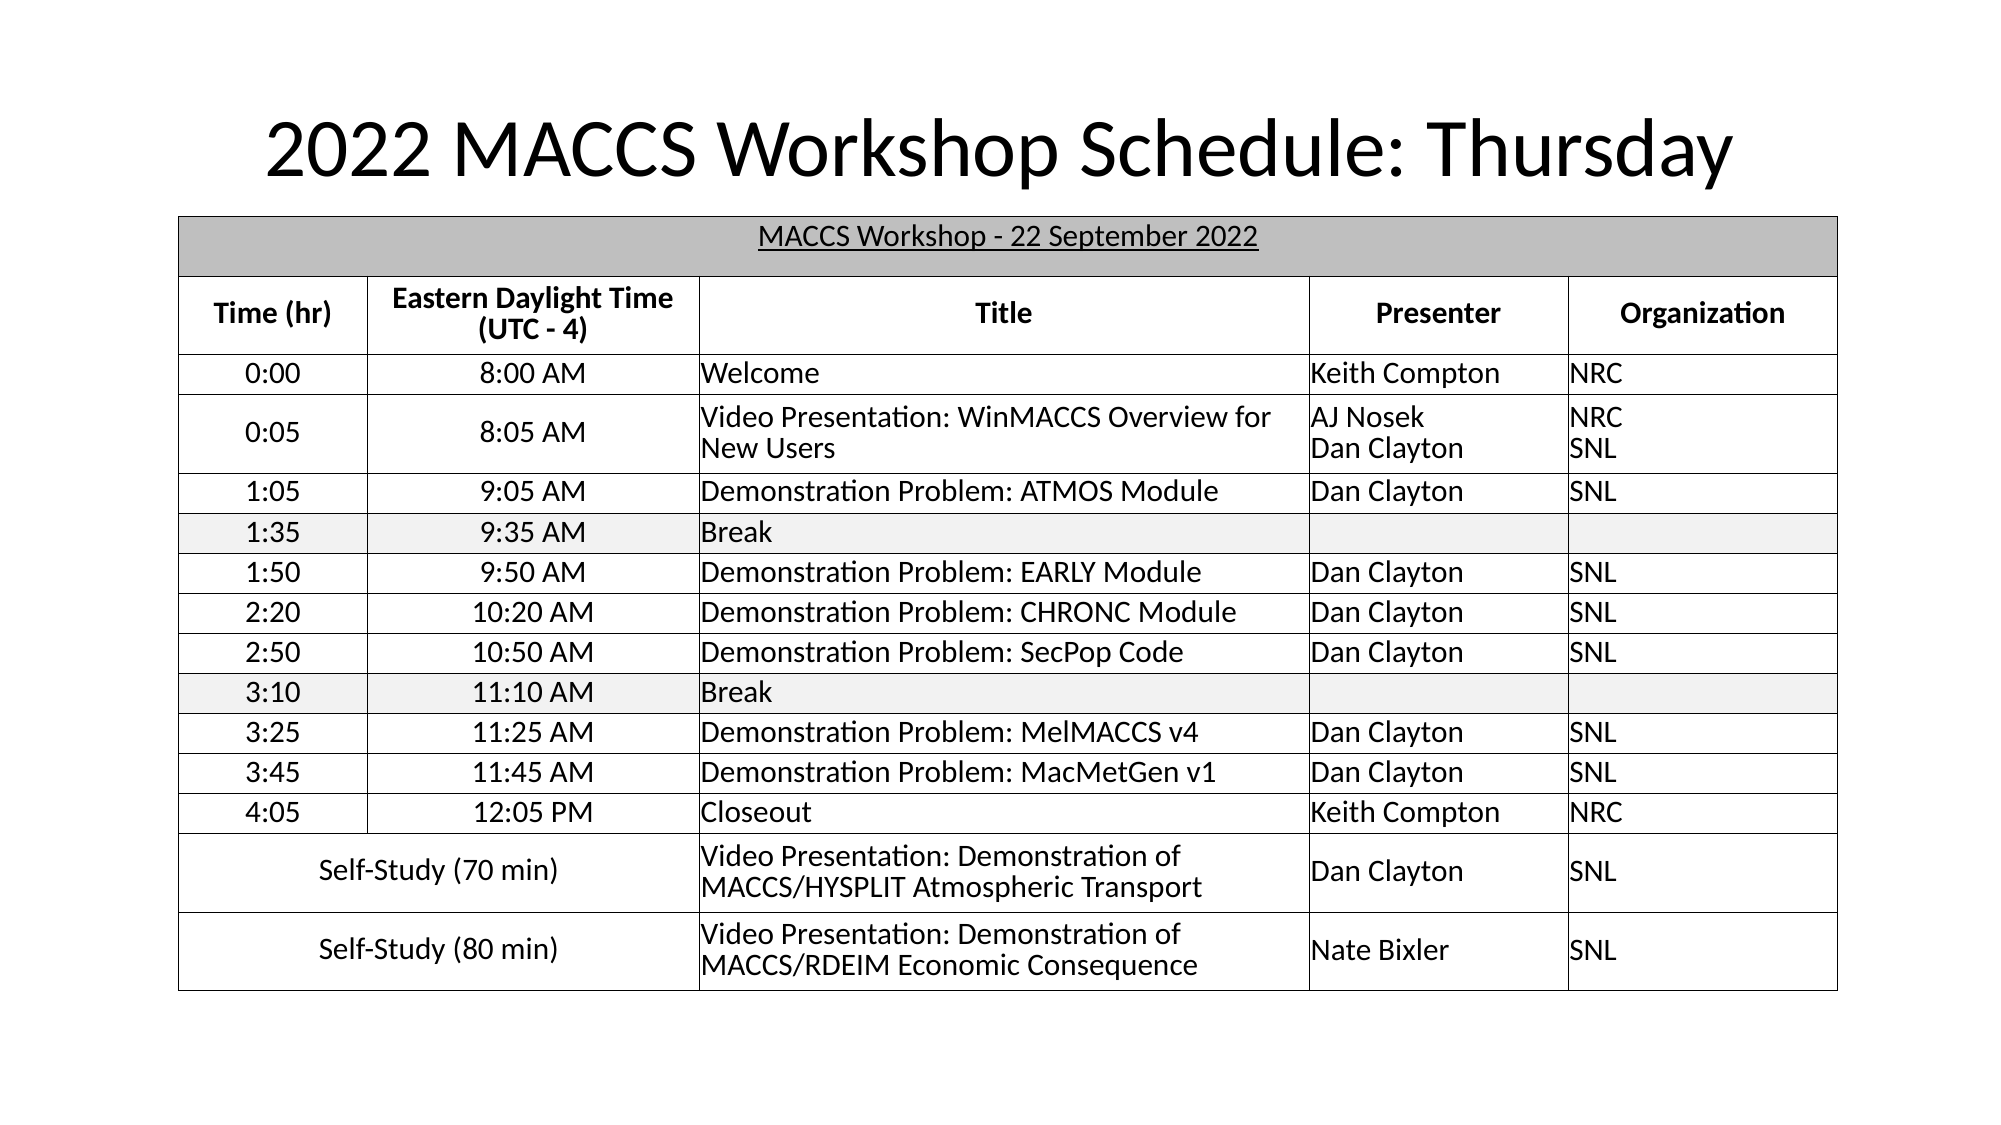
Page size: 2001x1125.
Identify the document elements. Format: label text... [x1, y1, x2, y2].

table_cell 10:50 AM [368, 634, 699, 673]
table_cell Dan Clayton [1310, 554, 1568, 593]
table_cell Self-Study (80 min) [179, 913, 699, 990]
table_header MACCS Workshop - 22 September 2022 [179, 217, 1837, 276]
table_cell Self-Study (70 min) [179, 834, 699, 912]
table_cell 4:05 [179, 794, 367, 833]
table_cell SNL [1569, 594, 1837, 633]
table_cell Dan Clayton [1310, 714, 1568, 753]
table_cell Demonstration Problem: EARLY Module [700, 554, 1309, 593]
table_cell 1:05 [179, 474, 367, 513]
table_cell SNL [1569, 634, 1837, 673]
table_cell SNL [1569, 834, 1837, 912]
table_cell 11:45 AM [368, 754, 699, 793]
table_cell NRC [1569, 355, 1837, 394]
table_cell SNL [1569, 474, 1837, 513]
table_cell Eastern Daylight Time (UTC - 4) [368, 277, 699, 354]
table_cell 11:25 AM [368, 714, 699, 753]
table_cell 2:50 [179, 634, 367, 673]
table_cell 8:05 AM [368, 395, 699, 473]
table_cell Dan Clayton [1310, 834, 1568, 912]
table_cell Keith Compton [1310, 794, 1568, 833]
table_cell Dan Clayton [1310, 754, 1568, 793]
table_cell Welcome [700, 355, 1309, 394]
table_cell Title [700, 277, 1309, 354]
title 2022 MACCS Workshop Schedule: Thursday [137, 91, 1863, 217]
table_cell Break [700, 514, 1309, 553]
table_cell Video Presentation: WinMACCS Overview for New Users [700, 395, 1309, 473]
table_cell SNL [1569, 754, 1837, 793]
table_cell Demonstration Problem: MacMetGen v1 [700, 754, 1309, 793]
table_cell 10:20 AM [368, 594, 699, 633]
table_cell 11:10 AM [368, 674, 699, 713]
table_cell 0:05 [179, 395, 367, 473]
table_cell 9:05 AM [368, 474, 699, 513]
table_cell [1569, 674, 1837, 713]
table_cell Keith Compton [1310, 355, 1568, 394]
table_cell [1310, 514, 1568, 553]
table_cell 3:10 [179, 674, 367, 713]
table_cell 9:35 AM [368, 514, 699, 553]
table_cell Video Presentation: Demonstration of MACCS/RDEIM Economic Consequence [700, 913, 1309, 990]
table_cell [1310, 674, 1568, 713]
table_cell 3:25 [179, 714, 367, 753]
table_cell 9:50 AM [368, 554, 699, 593]
table_cell SNL [1569, 714, 1837, 753]
table_cell 2:20 [179, 594, 367, 633]
table_cell 0:00 [179, 355, 367, 394]
table_cell Demonstration Problem: SecPop Code [700, 634, 1309, 673]
table_cell Closeout [700, 794, 1309, 833]
table_cell 1:50 [179, 554, 367, 593]
table_cell 12:05 PM [368, 794, 699, 833]
table_cell SNL [1569, 913, 1837, 990]
table_cell Time (hr) [179, 277, 367, 354]
table_cell NRC [1569, 794, 1837, 833]
table_cell Dan Clayton [1310, 594, 1568, 633]
table_cell Video Presentation: Demonstration of MACCS/HYSPLIT Atmospheric Transport [700, 834, 1309, 912]
table_cell Presenter [1310, 277, 1568, 354]
table_cell NRC SNL [1569, 395, 1837, 473]
table_cell Break [700, 674, 1309, 713]
table_cell Demonstration Problem: ATMOS Module [700, 474, 1309, 513]
table_cell Demonstration Problem: MelMACCS v4 [700, 714, 1309, 753]
table_cell Dan Clayton [1310, 634, 1568, 673]
table_cell Nate Bixler [1310, 913, 1568, 990]
table_cell Demonstration Problem: CHRONC Module [700, 594, 1309, 633]
table_cell 8:00 AM [368, 355, 699, 394]
table_cell Organization [1569, 277, 1837, 354]
table_cell Dan Clayton [1310, 474, 1568, 513]
table_cell 3:45 [179, 754, 367, 793]
table_cell 1:35 [179, 514, 367, 553]
table_cell AJ Nosek Dan Clayton [1310, 395, 1568, 473]
table_cell [1569, 514, 1837, 553]
table_cell SNL [1569, 554, 1837, 593]
